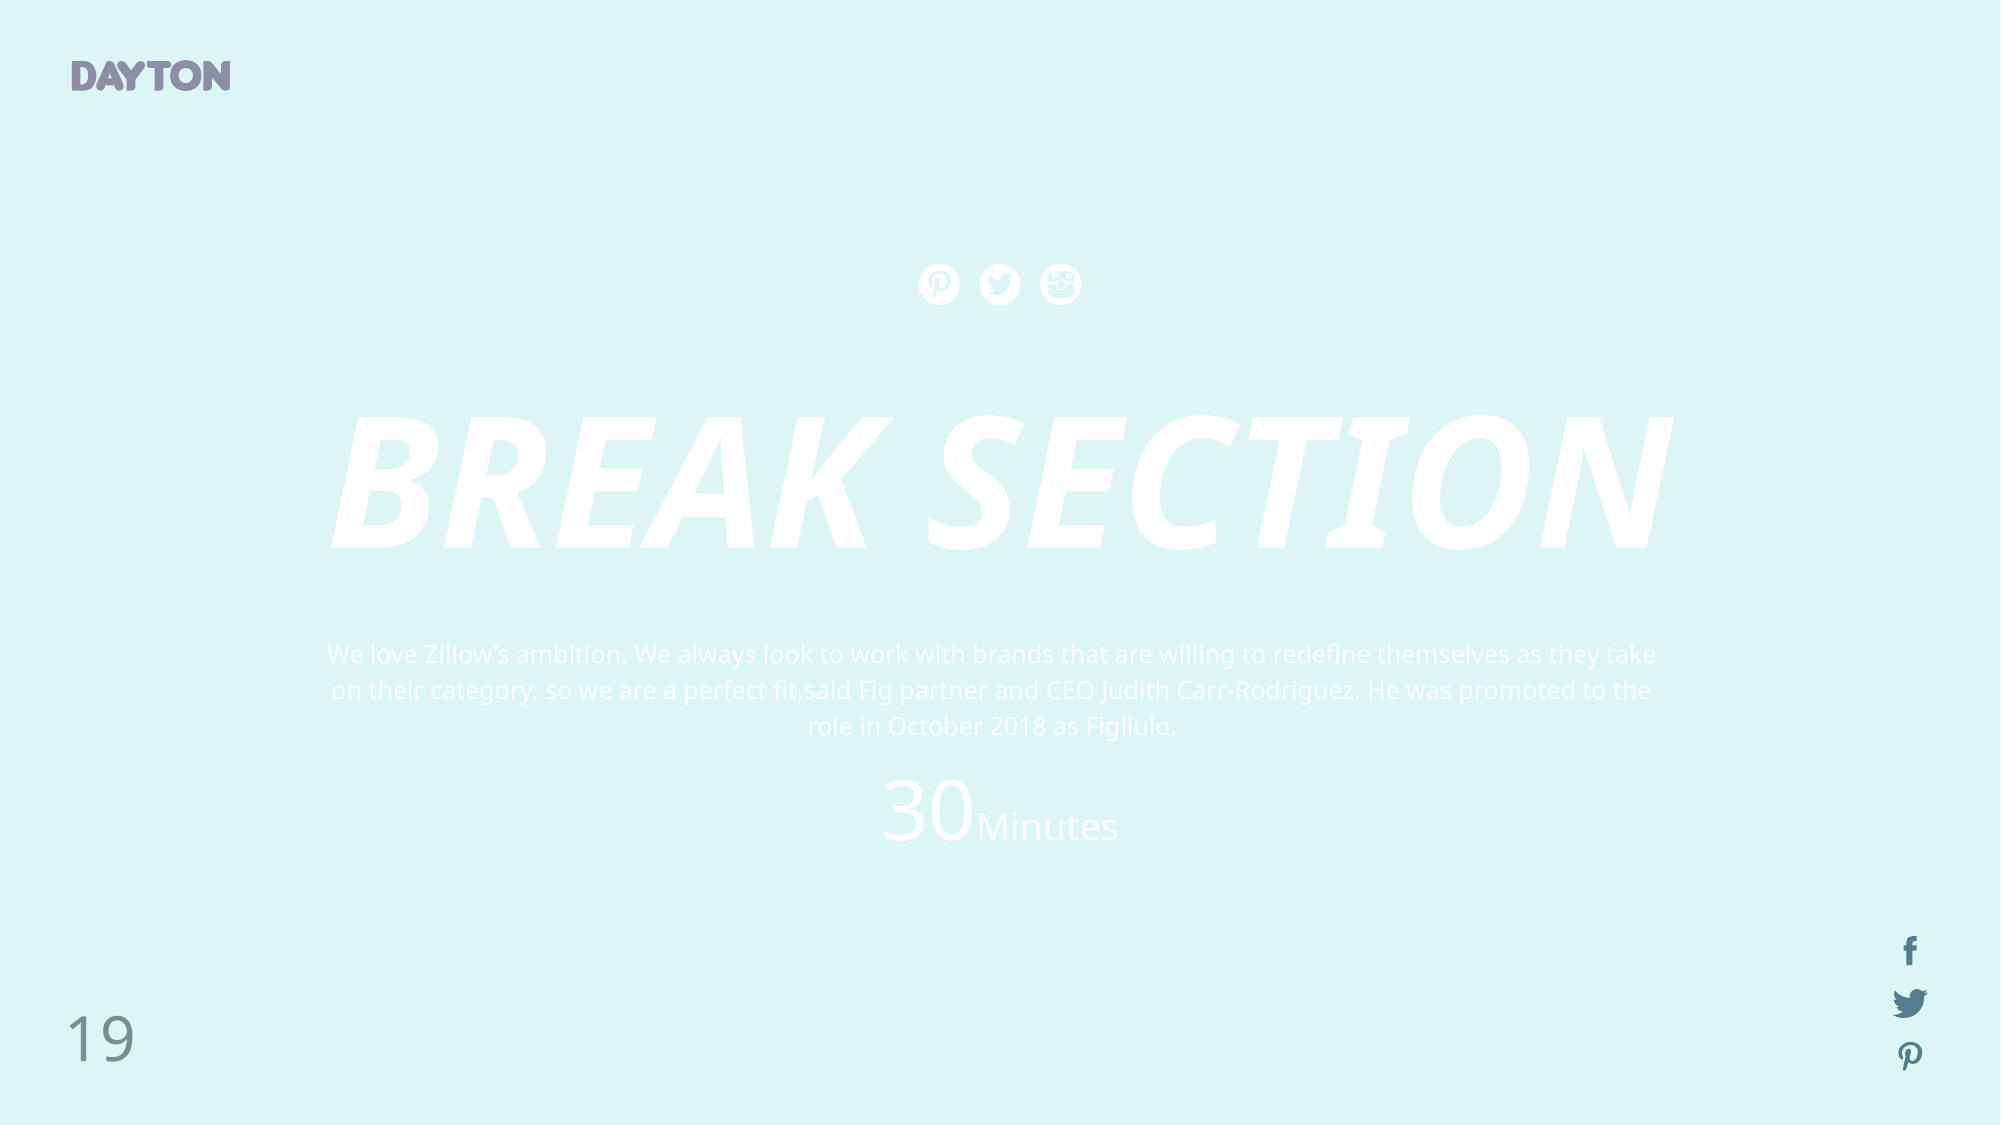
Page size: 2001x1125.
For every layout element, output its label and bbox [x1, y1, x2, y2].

picture [0, 0, 2000, 1125]
text_box [918, 263, 1082, 306]
